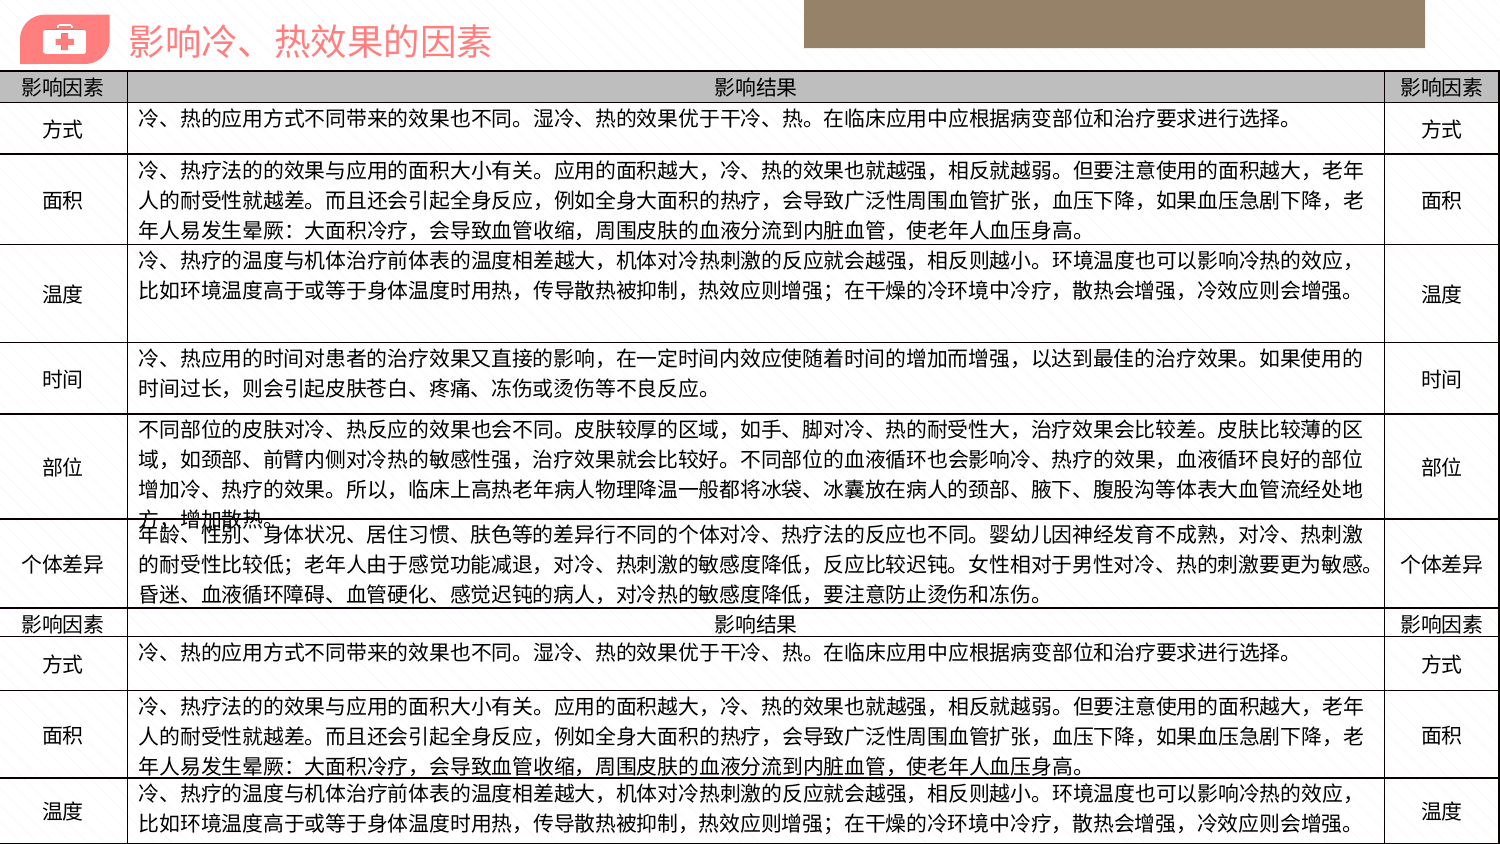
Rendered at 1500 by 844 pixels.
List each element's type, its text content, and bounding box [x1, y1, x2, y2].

table_cell 冷、热疗法的的效果与应用的面积大小有关。应用的面积越大，冷、热的效果也就越强，相反就越弱。但要注意使用的面积越大，老年人的耐受性就越差。而且还会引起全身反应，例如全身大面积的热疗，会导致广泛性周围血管扩张，血压下降，如果血压急剧下降，老年人易发生晕厥：大面积冷疗，会导致血管收缩，周围皮肤的血液分流到内脏血管，使老年人血压身高。 [128, 155, 1384, 244]
table_cell 方式 [1385, 103, 1498, 153]
table_cell 面积 [1385, 155, 1498, 244]
table_cell 冷、热应用的时间对患者的治疗效果又直接的影响，在一定时间内效应使随着时间的增加而增强，以达到最佳的治疗效果。如果使用的时间过长，则会引起皮肤苍白、疼痛、冻伤或烫伤等不良反应。 [128, 343, 1384, 413]
table_cell 面积 [0, 155, 127, 244]
table_cell 时间 [1385, 343, 1498, 413]
table_cell 面积 [1385, 691, 1498, 777]
table_cell 冷、热的应用方式不同带来的效果也不同。湿冷、热的效果优于干冷、热。在临床应用中应根据病变部位和治疗要求进行选择。 [128, 103, 1384, 153]
table_cell 个体差异 [1385, 520, 1498, 607]
table_cell 冷、热的应用方式不同带来的效果也不同。湿冷、热的效果优于干冷、热。在临床应用中应根据病变部位和治疗要求进行选择。 [128, 637, 1384, 690]
table_cell 部位 [0, 415, 127, 518]
table_cell 温度 [0, 245, 127, 342]
table_header 影响因素 [1385, 72, 1498, 102]
table_header 影响因素 [0, 72, 127, 102]
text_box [19, 11, 765, 72]
table_cell 影响因素 [0, 609, 127, 636]
table_cell 不同部位的皮肤对冷、热反应的效果也会不同。皮肤较厚的区域，如手、脚对冷、热的耐受性大，治疗效果会比较差。皮肤比较薄的区域，如颈部、前臂内侧对冷热的敏感性强，治疗效果就会比较好。不同部位的血液循环也会影响冷、热疗的效果，血液循环良好的部位增加冷、热疗的效果。所以，临床上高热老年病人物理降温一般都将冰袋、冰囊放在病人的颈部、腋下、腹股沟等体表大血管流经处地方，增加散热。 [128, 415, 1384, 518]
table_cell 面积 [0, 691, 127, 777]
table_cell 时间 [0, 343, 127, 413]
table_cell 方式 [0, 103, 127, 153]
text_box [803, 0, 1426, 49]
table_cell 影响因素 [1385, 609, 1498, 636]
table_cell 方式 [0, 637, 127, 690]
table_cell 温度 [0, 779, 127, 843]
table_cell 温度 [1385, 245, 1498, 342]
table_cell 方式 [1385, 637, 1498, 690]
table_cell 部位 [1385, 415, 1498, 518]
table_cell 影响结果 [128, 609, 1384, 636]
table_header 影响结果 [128, 72, 1384, 102]
table_cell 个体差异 [0, 520, 127, 607]
table_cell 冷、热疗法的的效果与应用的面积大小有关。应用的面积越大，冷、热的效果也就越强，相反就越弱。但要注意使用的面积越大，老年人的耐受性就越差。而且还会引起全身反应，例如全身大面积的热疗，会导致广泛性周围血管扩张，血压下降，如果血压急剧下降，老年人易发生晕厥：大面积冷疗，会导致血管收缩，周围皮肤的血液分流到内脏血管，使老年人血压身高。 [128, 691, 1384, 777]
table_cell 年龄、性别、身体状况、居住习惯、肤色等的差异行不同的个体对冷、热疗法的反应也不同。婴幼儿因神经发育不成熟，对冷、热刺激的耐受性比较低；老年人由于感觉功能减退，对冷、热刺激的敏感度降低，反应比较迟钝。女性相对于男性对冷、热的刺激要更为敏感。昏迷、血液循环障碍、血管硬化、感觉迟钝的病人，对冷热的敏感度降低，要注意防止烫伤和冻伤。 [128, 520, 1384, 607]
table_cell 冷、热疗的温度与机体治疗前体表的温度相差越大，机体对冷热刺激的反应就会越强，相反则越小。环境温度也可以影响冷热的效应，比如环境温度高于或等于身体温度时用热，传导散热被抑制，热效应则增强；在干燥的冷环境中冷疗，散热会增强，冷效应则会增强。 [128, 245, 1384, 342]
table_cell 温度 [1385, 779, 1498, 843]
table_cell 冷、热疗的温度与机体治疗前体表的温度相差越大，机体对冷热刺激的反应就会越强，相反则越小。环境温度也可以影响冷热的效应，比如环境温度高于或等于身体温度时用热，传导散热被抑制，热效应则增强；在干燥的冷环境中冷疗，散热会增强，冷效应则会增强。 [128, 779, 1384, 843]
